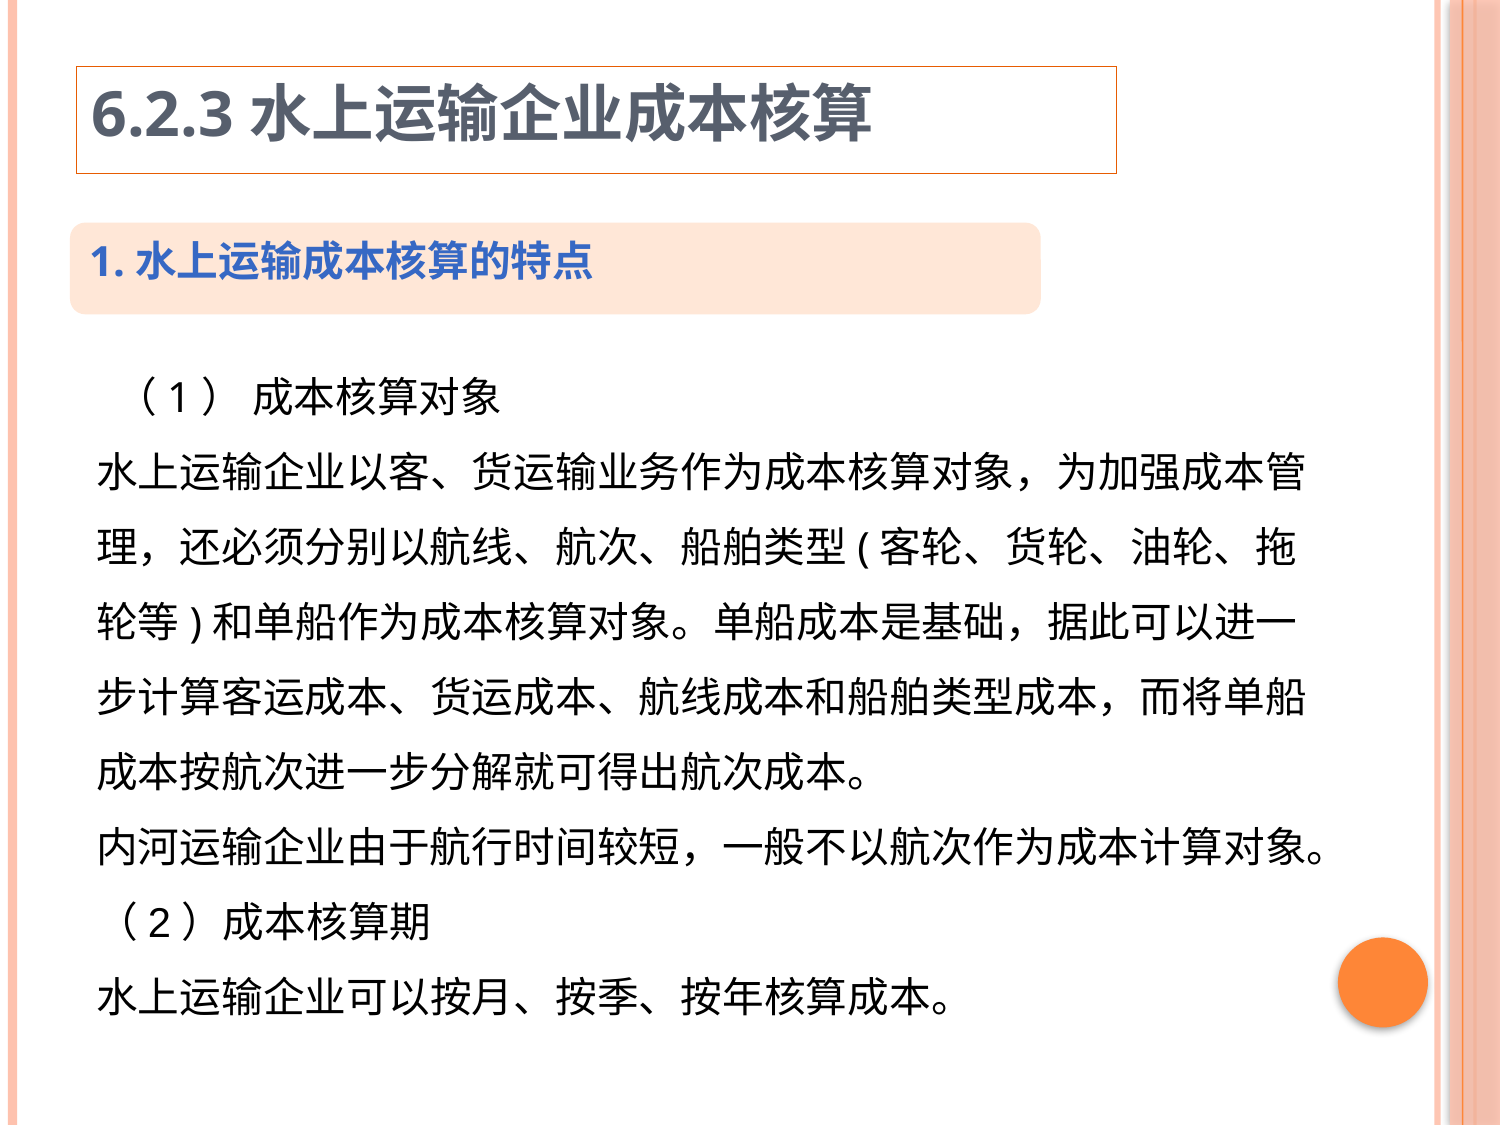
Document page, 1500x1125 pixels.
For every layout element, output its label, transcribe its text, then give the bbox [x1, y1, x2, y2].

text_box 1.水上运输成本核算的特点 [69, 222, 1041, 315]
text_box （1） 成本核算对象 水上运输企业以客、货运输业务作为成本核算对象，为加强成本管理，还必须分别以航线、航次、船舶类型(客轮、货轮、油轮、拖轮等)和单船作为成本核算对象。单船成本是基础，据此可以进一步计算客运成本、货运成本、航线成本和船舶类型成本，而将单船成本按航次进一步分解就可得出航次成本。 内河运输企业由于航行时间较短，一般不以航次作为成本计算对象。 （2）成本核算期 水上运输企业可以按月、按季、按年核算成本。 [81, 338, 1343, 1103]
text_box 6.2.3水上运输企业成本核算 [76, 66, 1117, 174]
